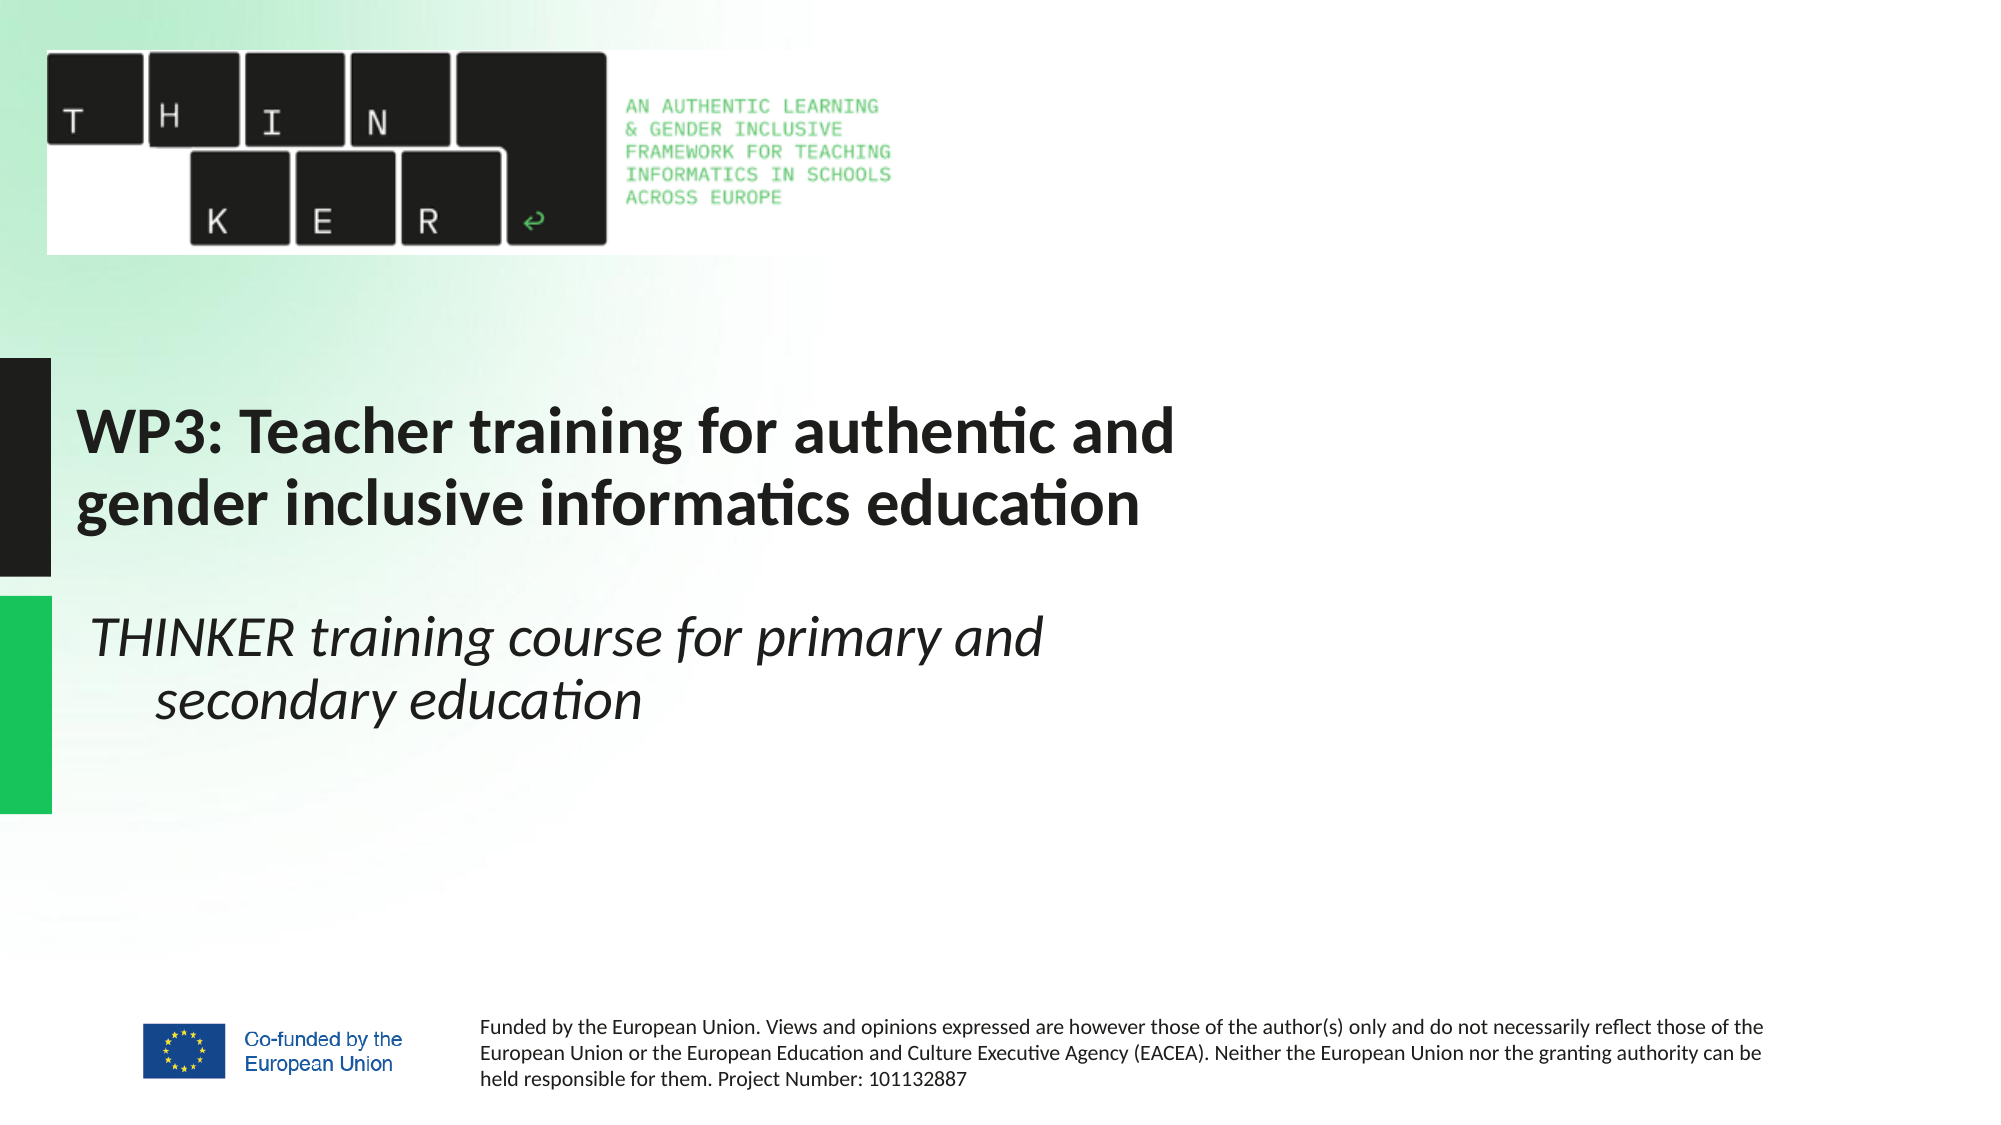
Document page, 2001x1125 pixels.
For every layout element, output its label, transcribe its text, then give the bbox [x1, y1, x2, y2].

subtitle THINKER training course for primary and secondary education [65, 599, 1197, 812]
title WP3: Teacher training for authentic and gender inclusive informatics education [61, 358, 1196, 578]
picture [0, 0, 907, 1125]
